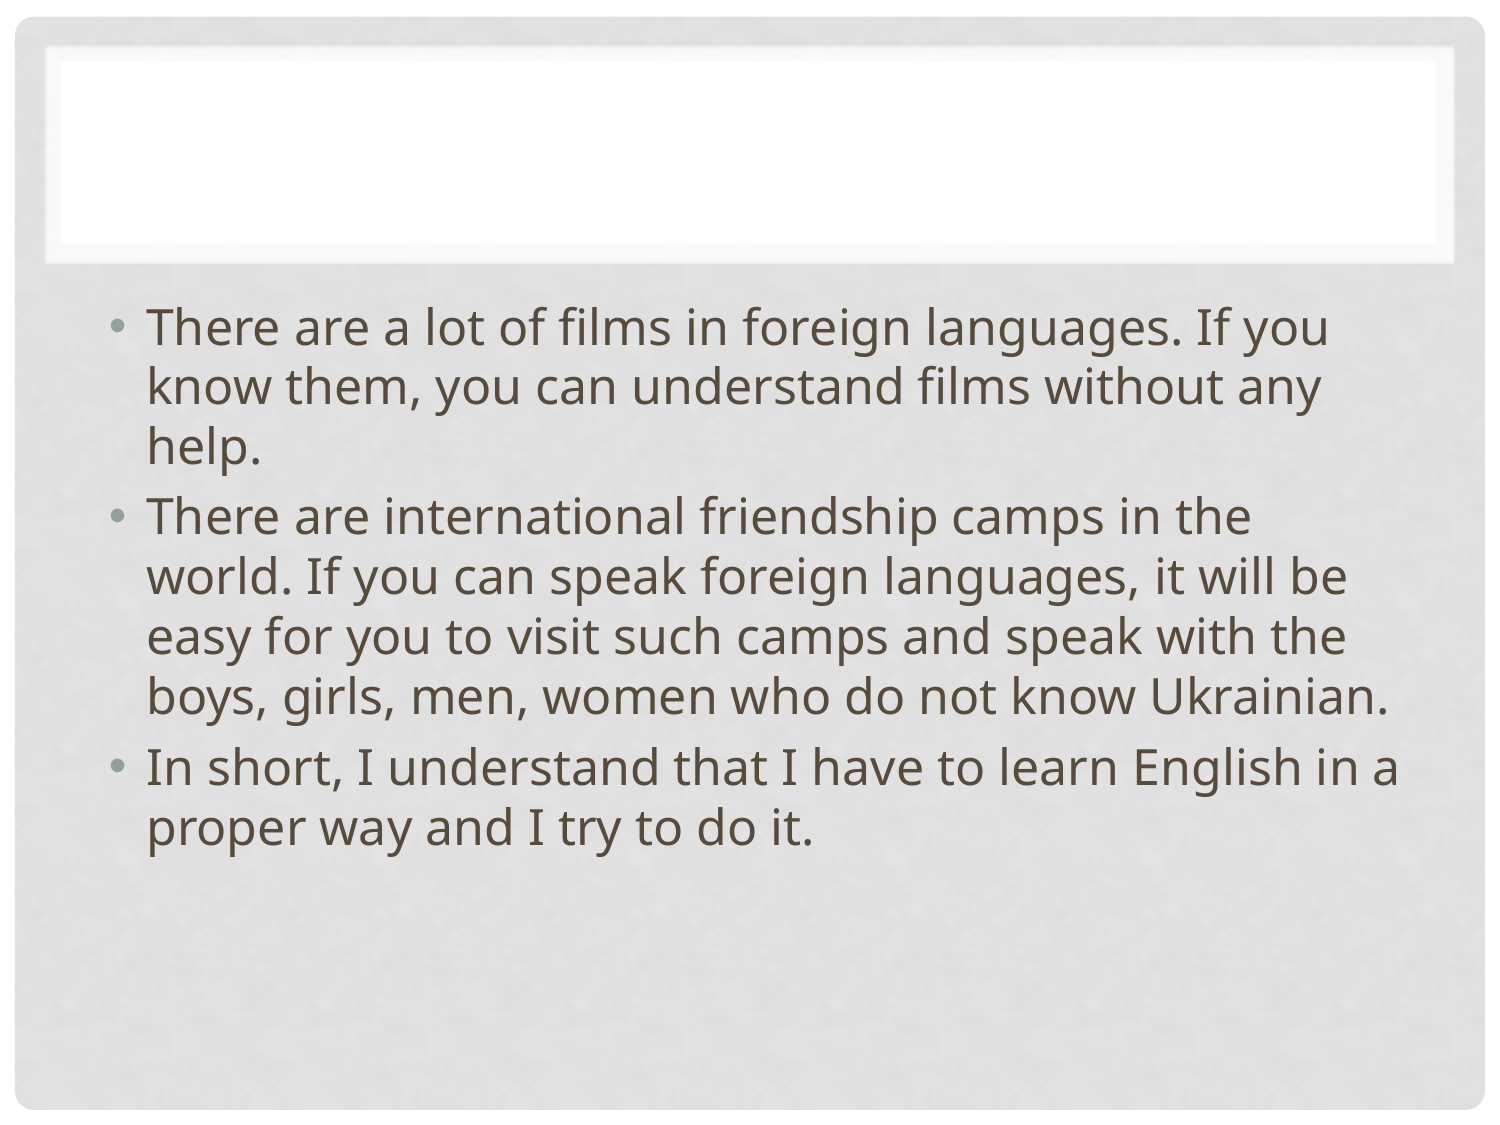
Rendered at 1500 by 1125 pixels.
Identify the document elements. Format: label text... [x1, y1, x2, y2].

list There are a lot of films in foreign languages. If you know them, you can understand films without any help. There are international friendship camps in the world. If you can speak foreign languages, it will be easy for you to visit such camps and speak with the boys, girls, men, women who do not know Ukrainian. In short, I understand that I have to learn English in a proper way and I try to do it. [75, 287, 1425, 1005]
